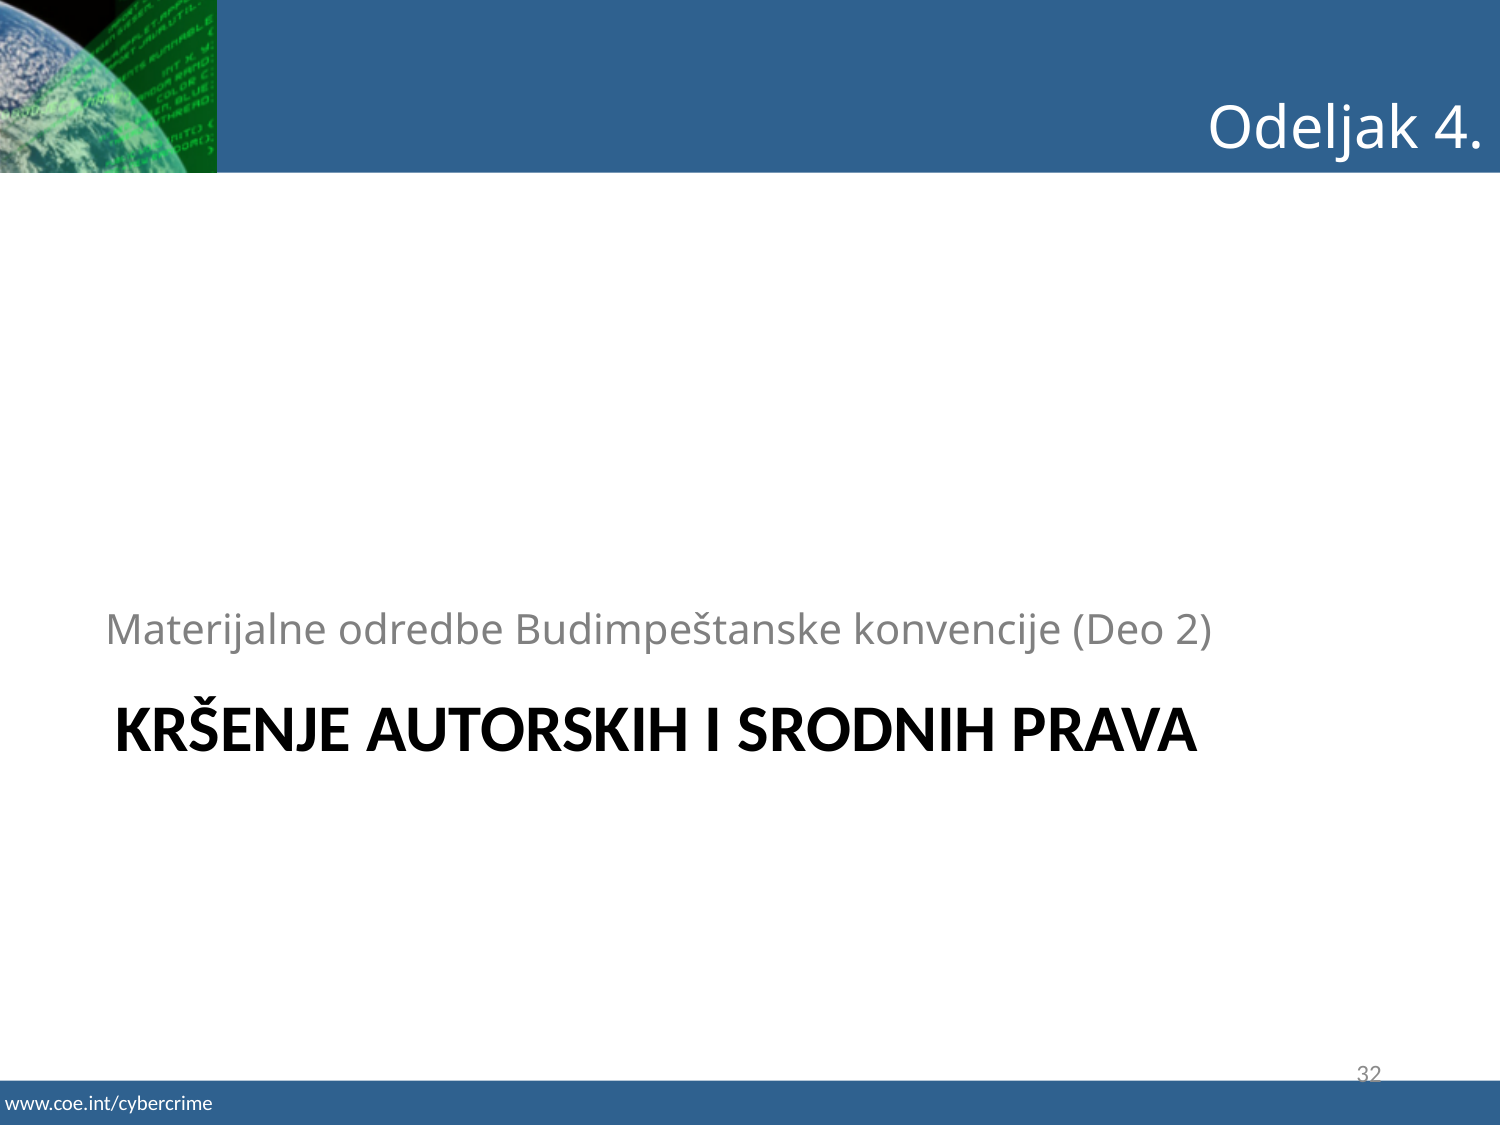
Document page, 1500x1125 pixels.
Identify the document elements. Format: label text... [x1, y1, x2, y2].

slide_number 32 [1059, 1042, 1397, 1103]
picture [0, 0, 217, 173]
list Materijalne odredbe Budimpeštanske konvencije (Deo 2) [90, 601, 1385, 674]
title KRŠENJE AUTORSKIH I SRODNIH PRAVA [100, 686, 1395, 933]
list Odeljak 4. [461, 0, 1500, 170]
